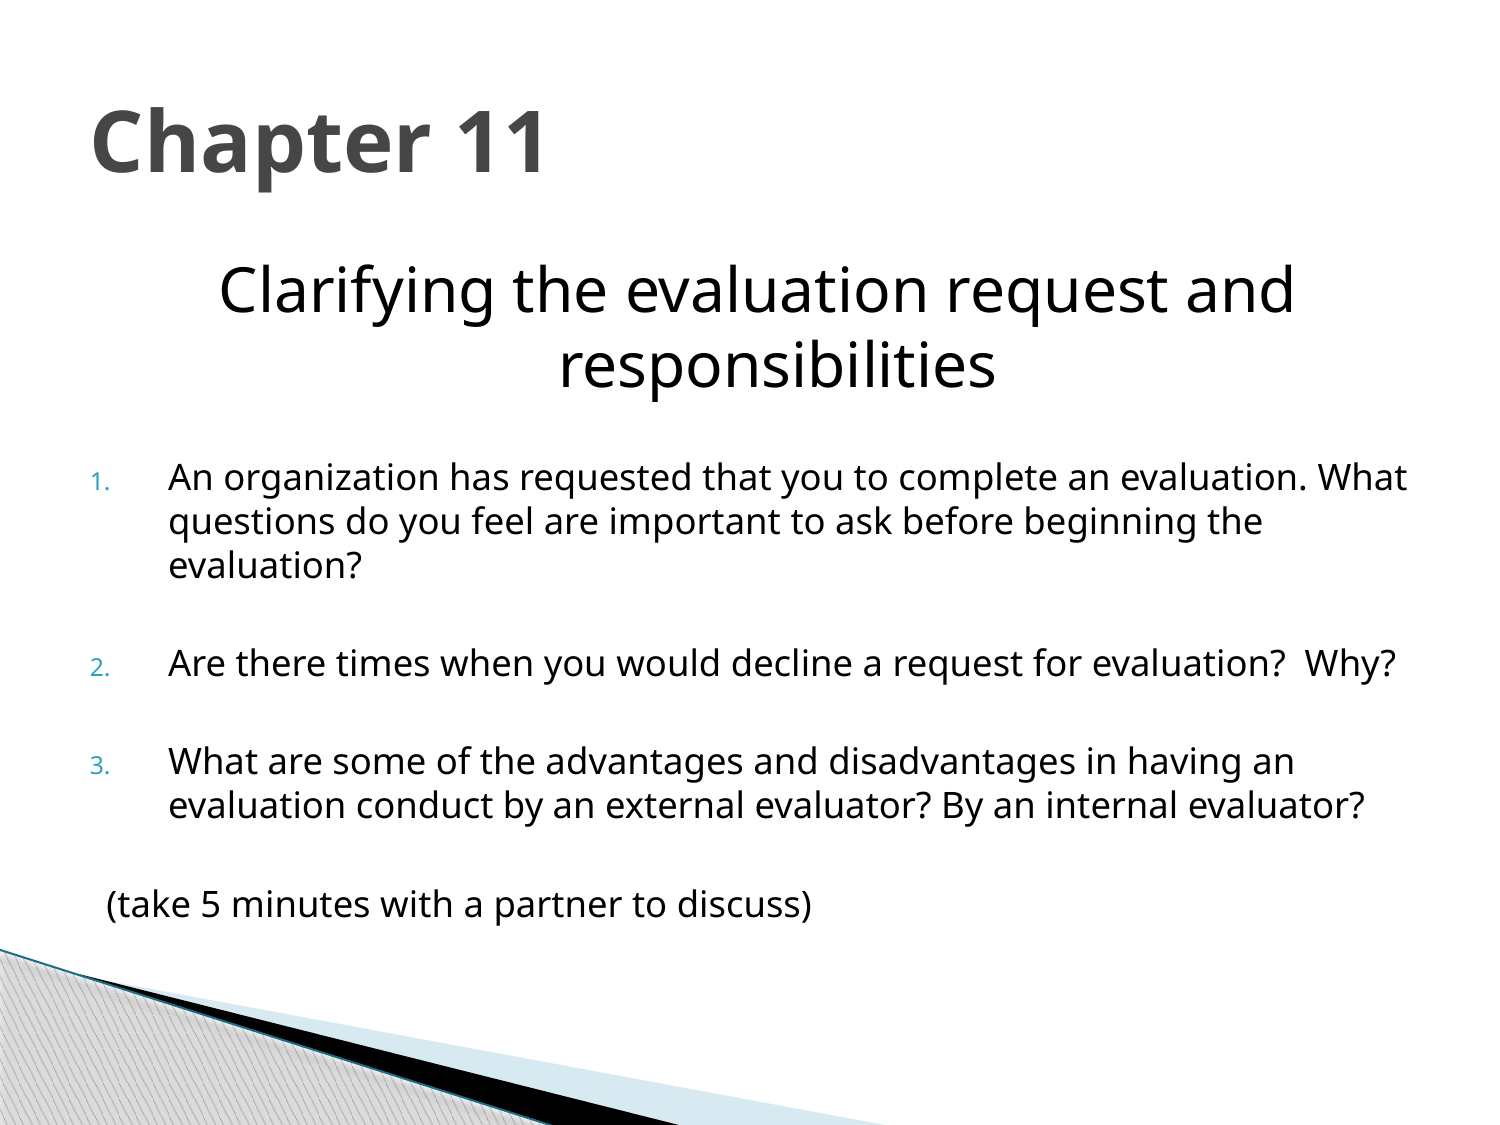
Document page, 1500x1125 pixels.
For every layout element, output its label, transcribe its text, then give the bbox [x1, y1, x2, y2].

list Clarifying the evaluation request and responsibilities An organization has requested that you to complete an evaluation. What questions do you feel are important to ask before beginning the evaluation? Are there times when you would decline a request for evaluation? Why? What are some of the advantages and disadvantages in having an evaluation conduct by an external evaluator? By an internal evaluator? (take 5 minutes with a partner to discuss) [75, 243, 1425, 986]
title Chapter 11 [75, 45, 1425, 233]
